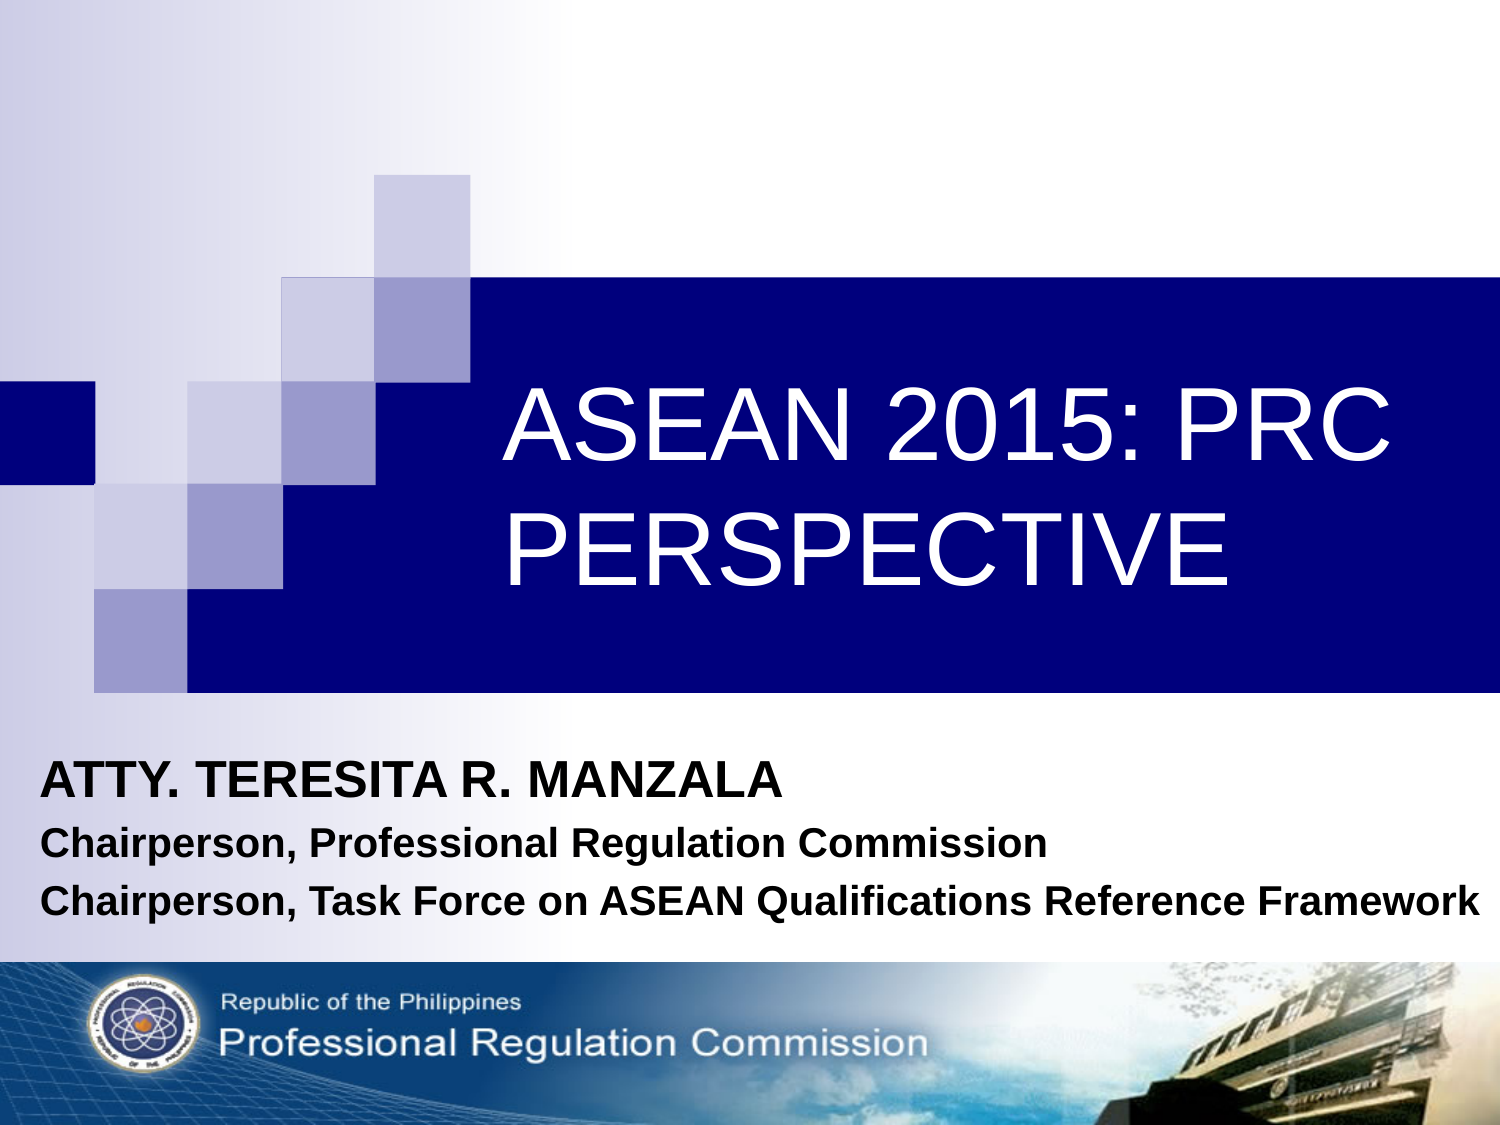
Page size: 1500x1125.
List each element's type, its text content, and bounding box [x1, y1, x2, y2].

title ASEAN 2015: PRC PERSPECTIVE [487, 299, 1476, 663]
subtitle ATTY. TERESITA R. MANZALA Chairperson, Professional Regulation Commission Chairperson, Task Force on ASEAN Qualifications Reference Framework [24, 737, 1500, 961]
picture [0, 962, 1500, 1125]
